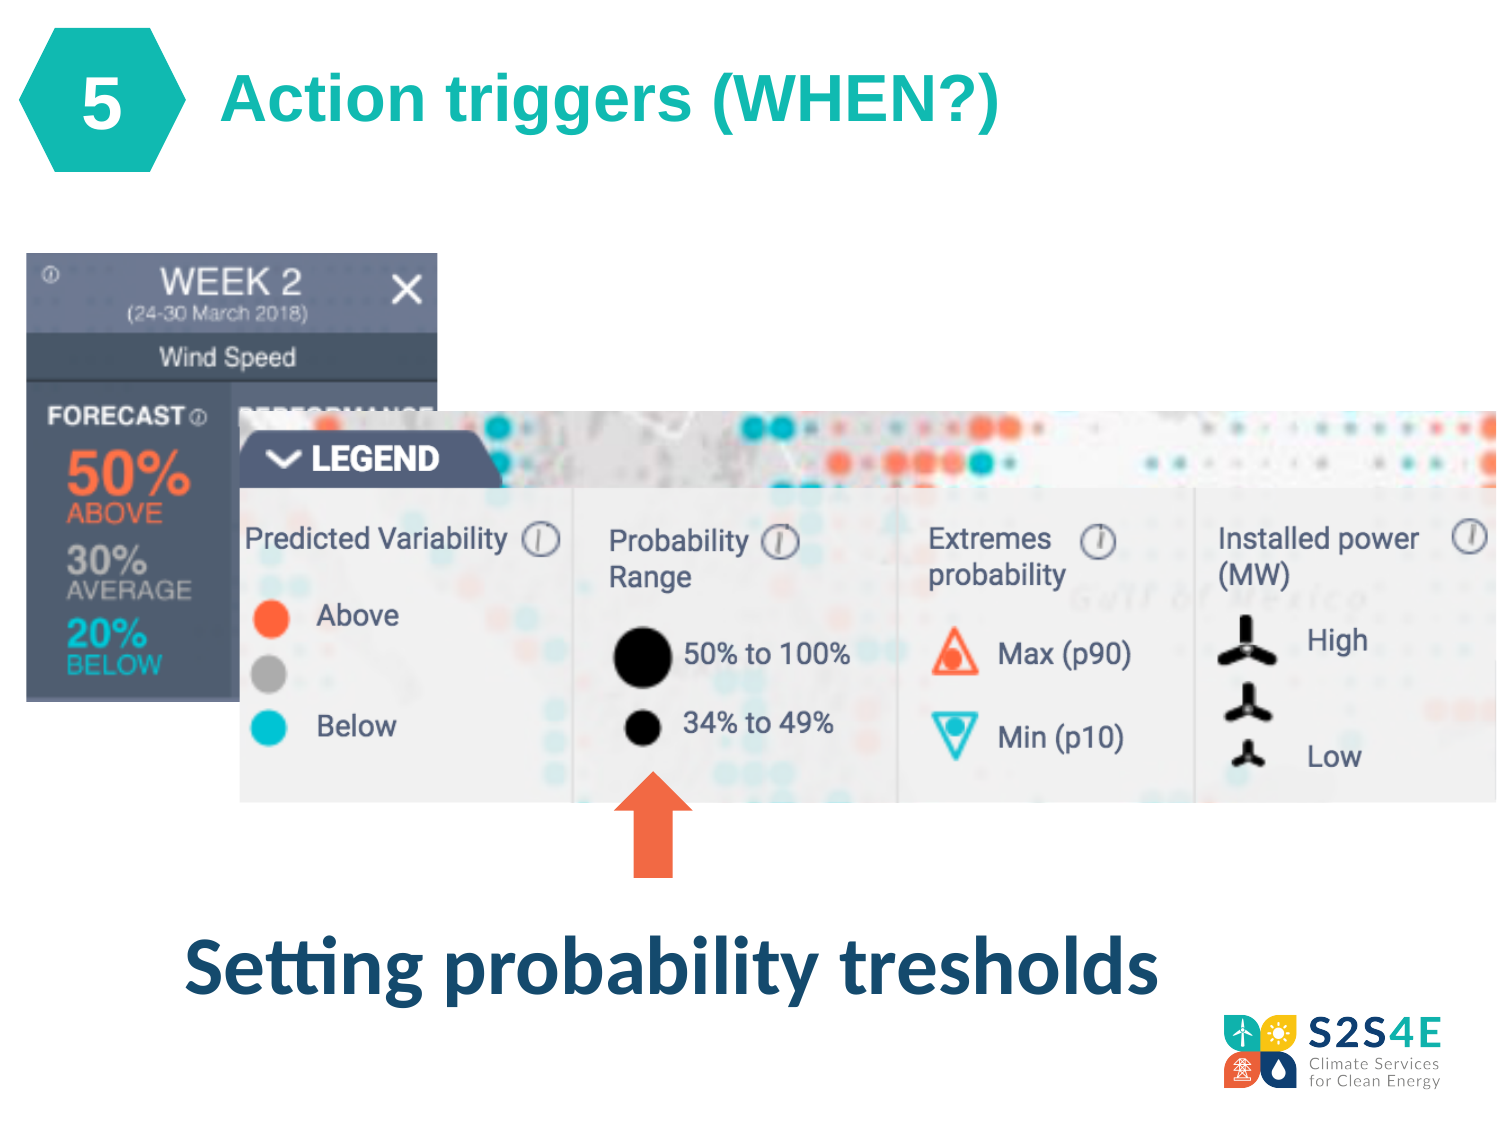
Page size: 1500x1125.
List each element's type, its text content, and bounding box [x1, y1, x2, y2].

list Setting probability tresholds [169, 915, 1211, 1024]
picture [26, 253, 1497, 803]
text_box Action triggers (WHEN?) [204, 46, 1500, 142]
text_box [613, 803, 693, 878]
text_box 5 [18, 27, 186, 172]
picture [1224, 1011, 1445, 1091]
